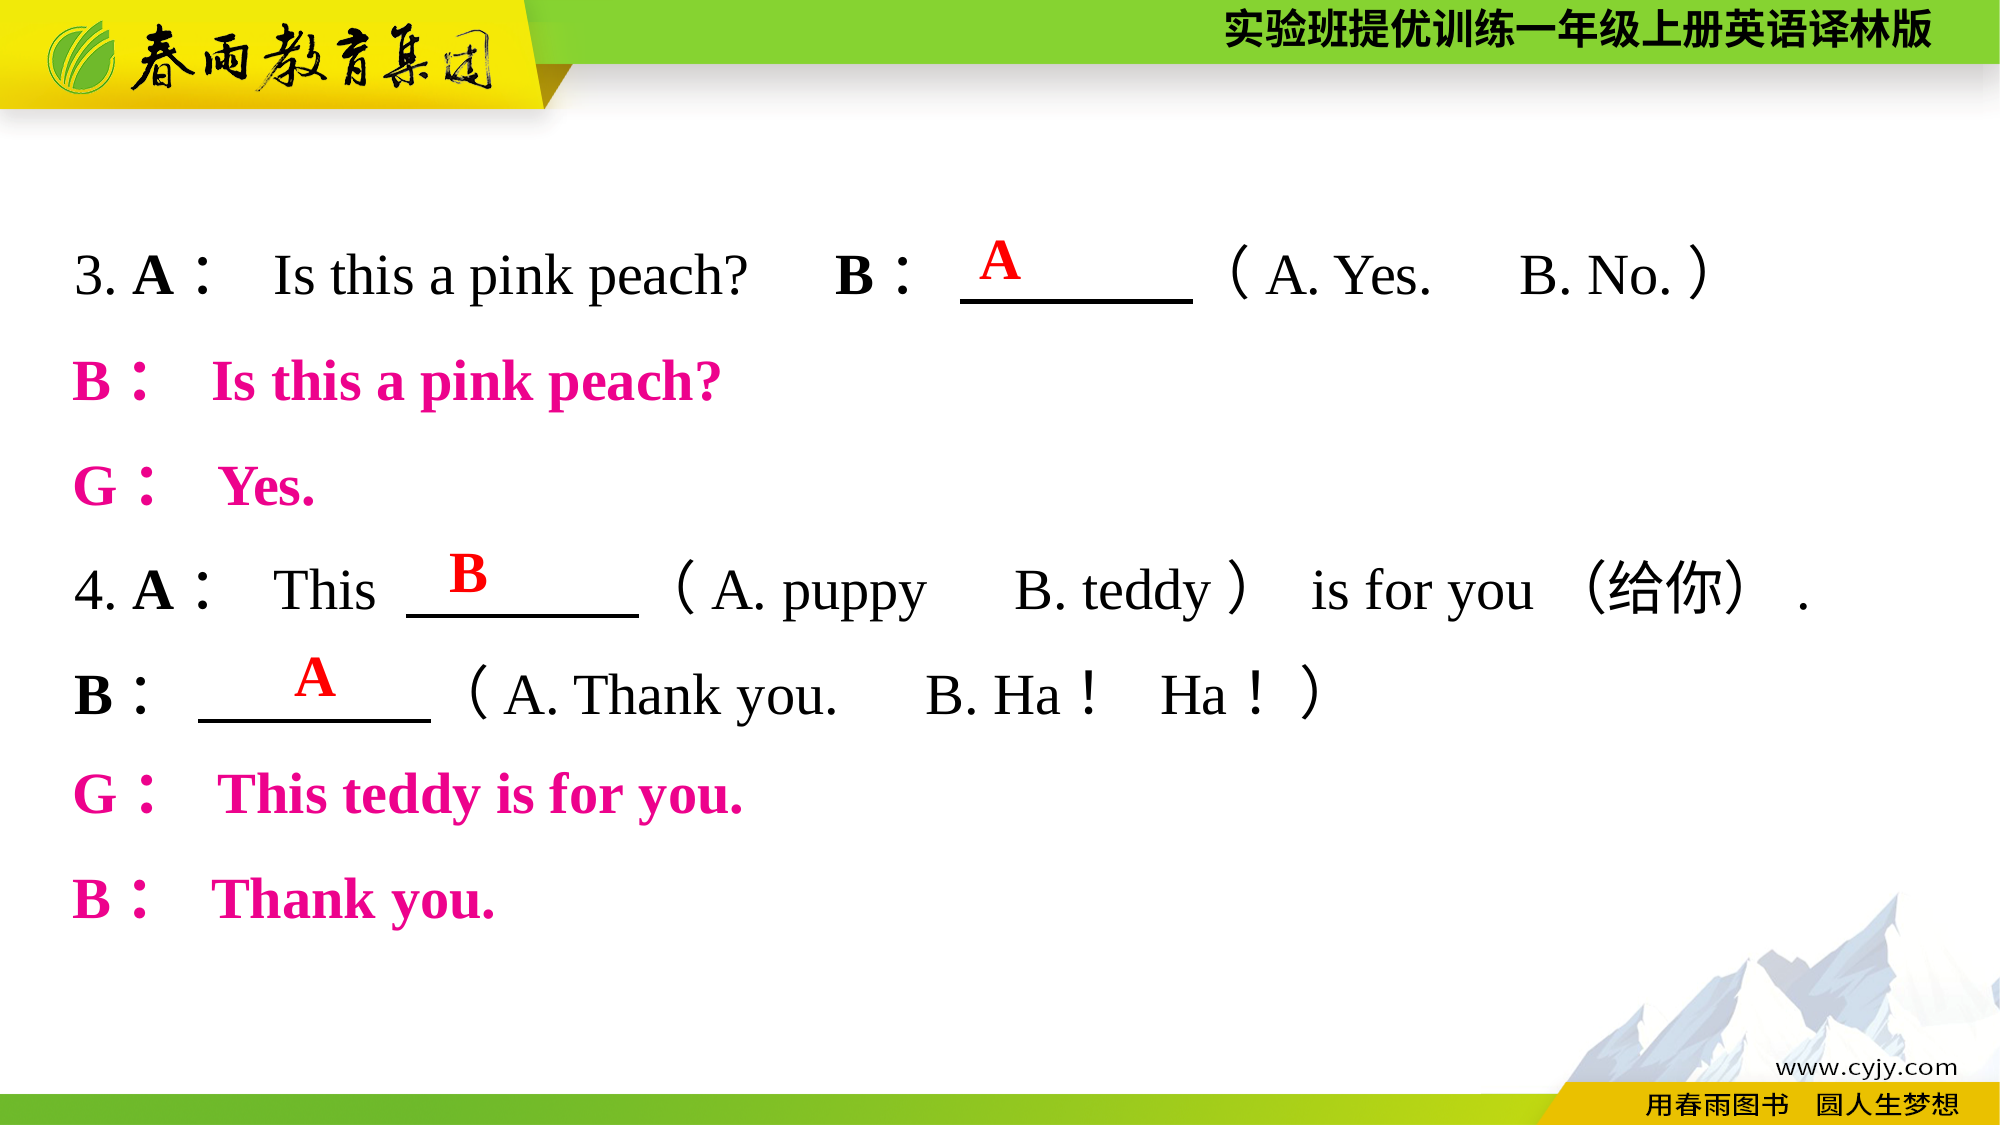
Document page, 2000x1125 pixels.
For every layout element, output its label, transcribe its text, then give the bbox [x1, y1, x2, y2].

text_box B [434, 527, 504, 612]
text_box A [964, 213, 1037, 299]
list 3. A： Is this a pink peach? B： （A. Yes. B. No.） 4. A： This （A. puppy B. teddy） is for you（给你）. B： （A. Thank you. B. Ha！ Ha！） [59, 194, 1944, 740]
text_box B： Is this a pink peach? G： Yes. [58, 299, 1058, 525]
text_box G： This teddy is for you. B： Thank you. [58, 713, 1058, 938]
text_box A [279, 630, 352, 715]
picture [0, 0, 2000, 1125]
